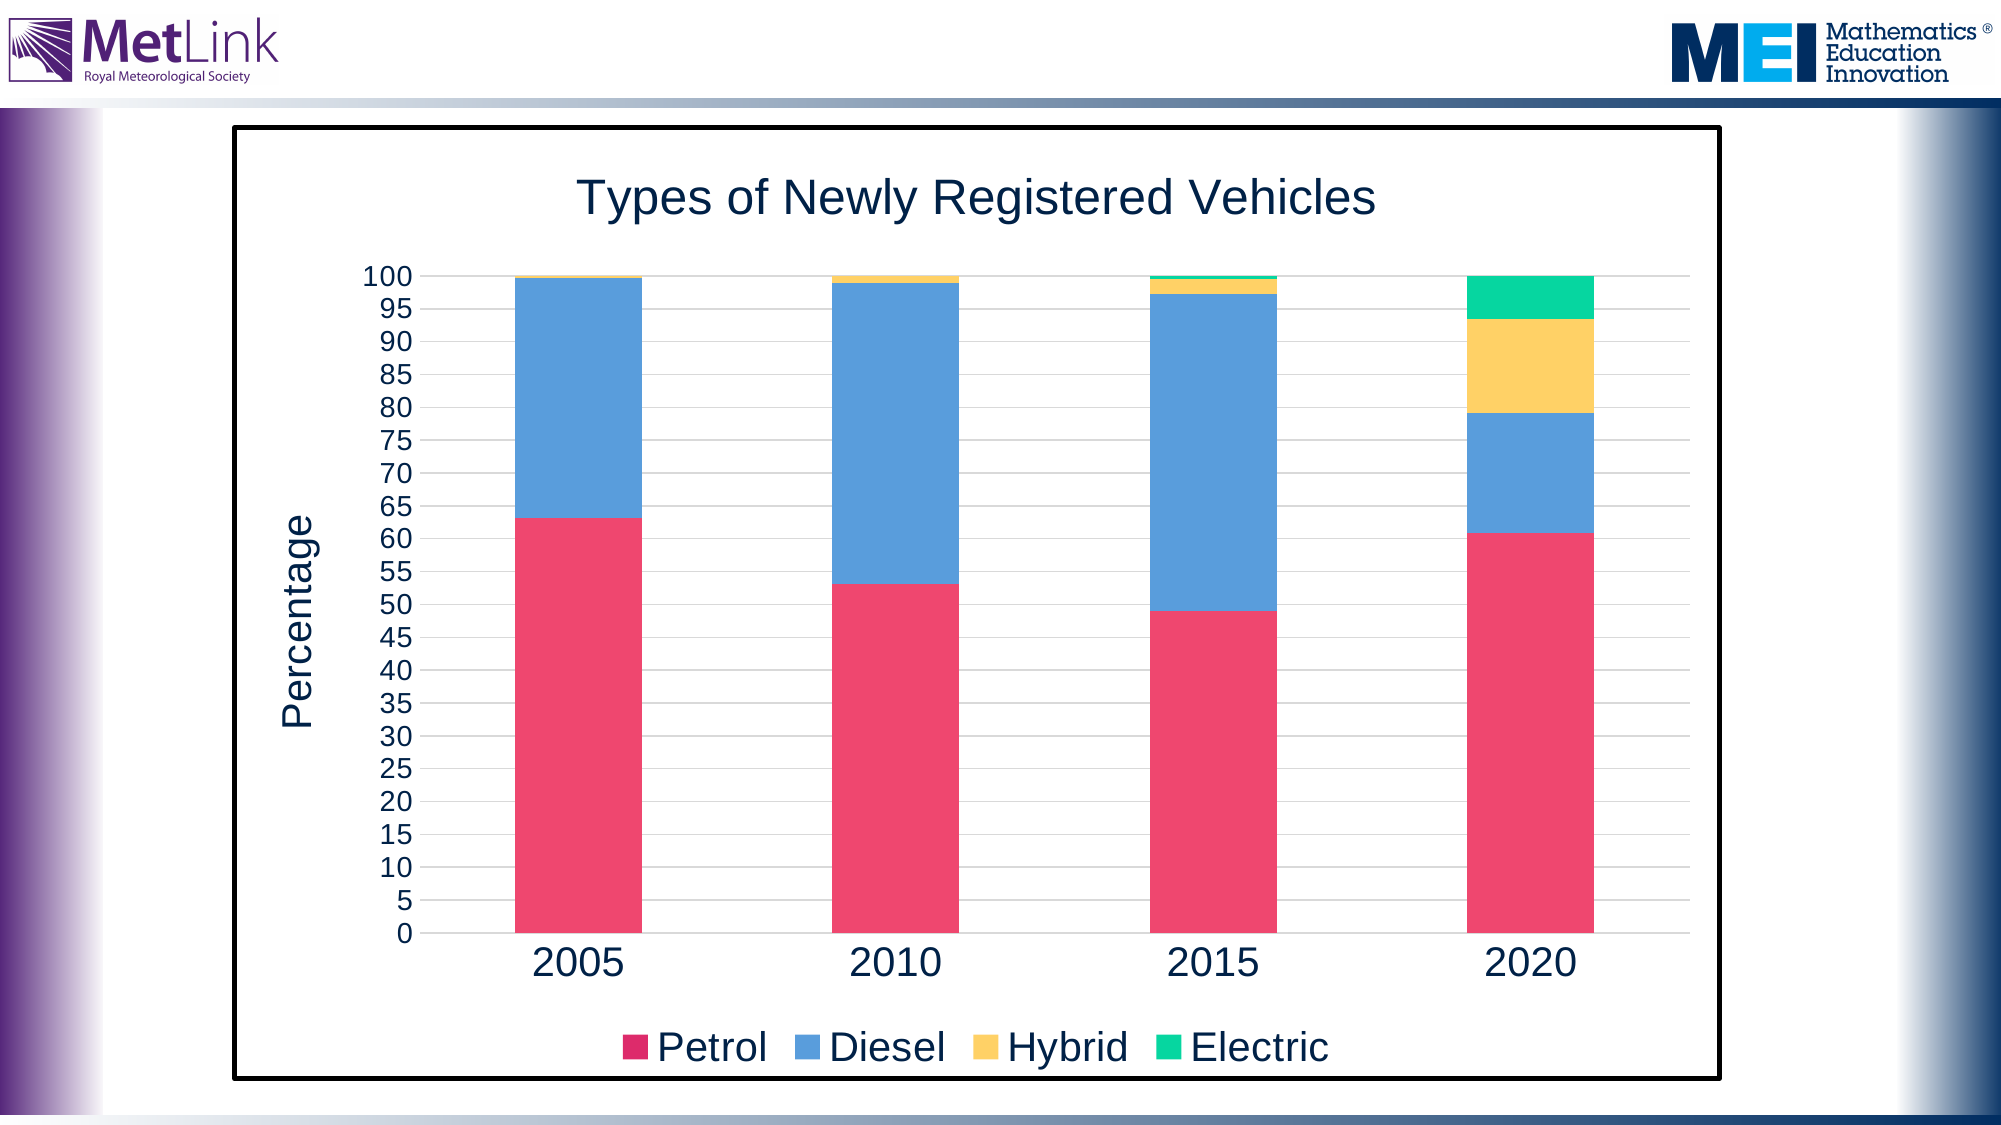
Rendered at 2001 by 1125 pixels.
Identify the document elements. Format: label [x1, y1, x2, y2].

chart [231, 125, 1722, 1082]
picture [7, 14, 279, 85]
picture [1664, 14, 1995, 85]
